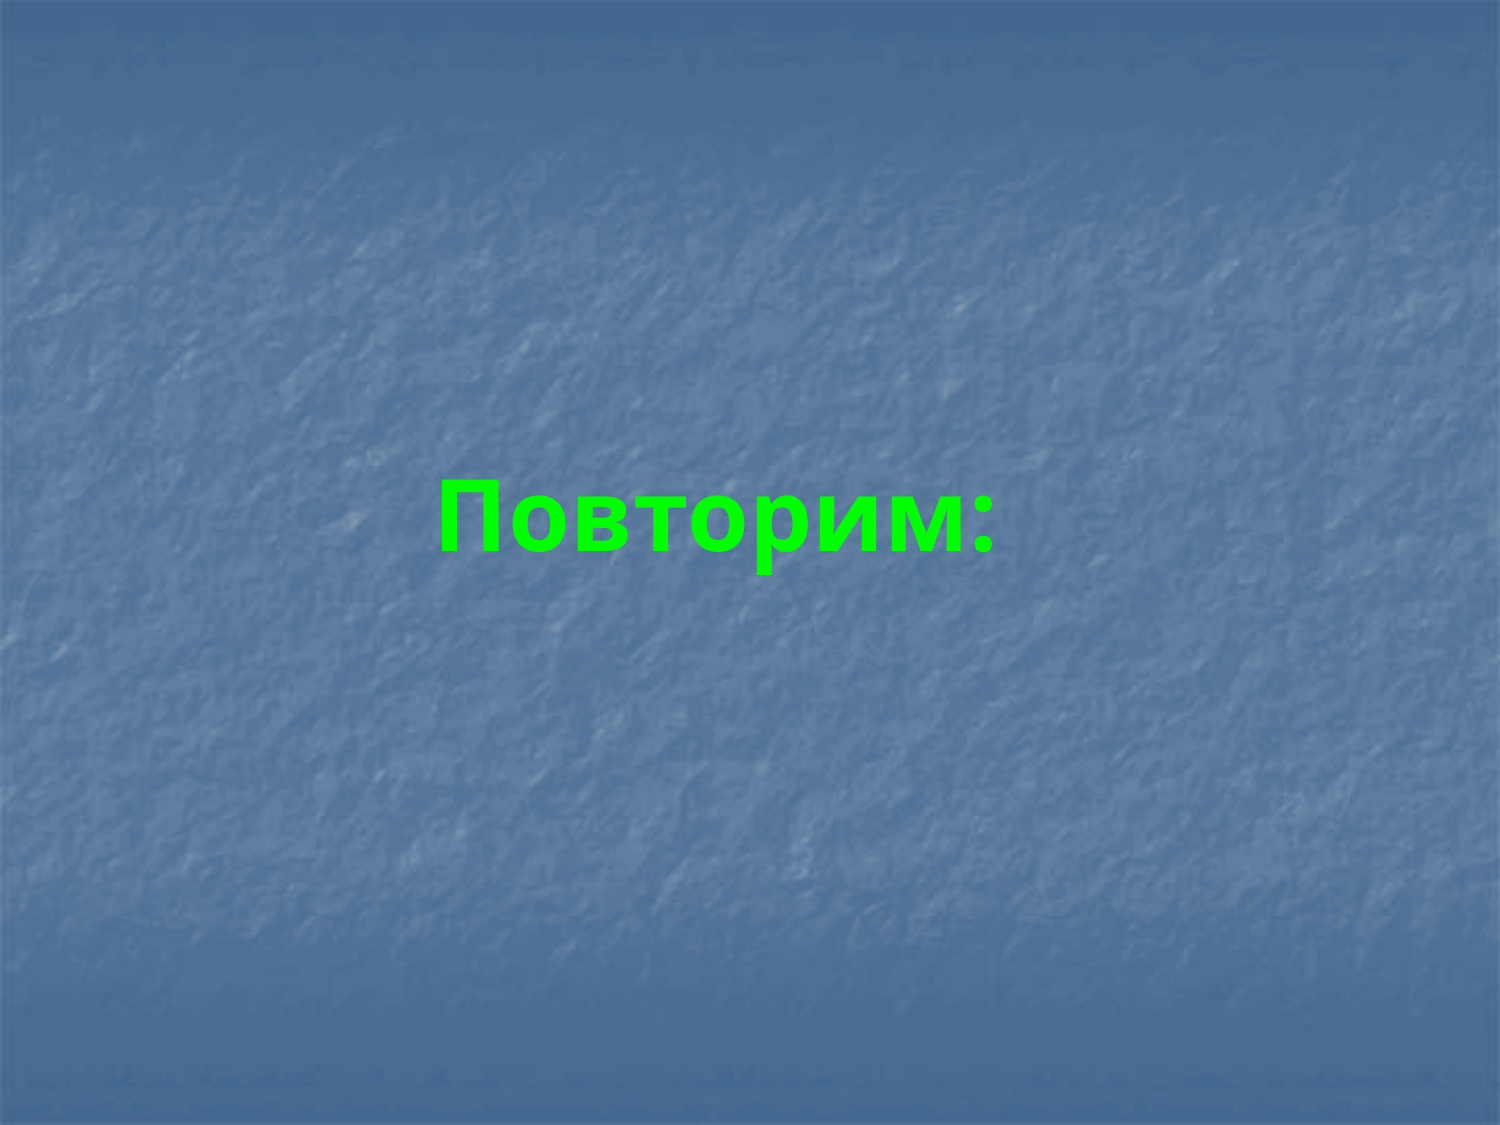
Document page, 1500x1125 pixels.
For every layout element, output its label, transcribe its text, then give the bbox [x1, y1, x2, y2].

text_box Повторим: [419, 444, 1081, 579]
